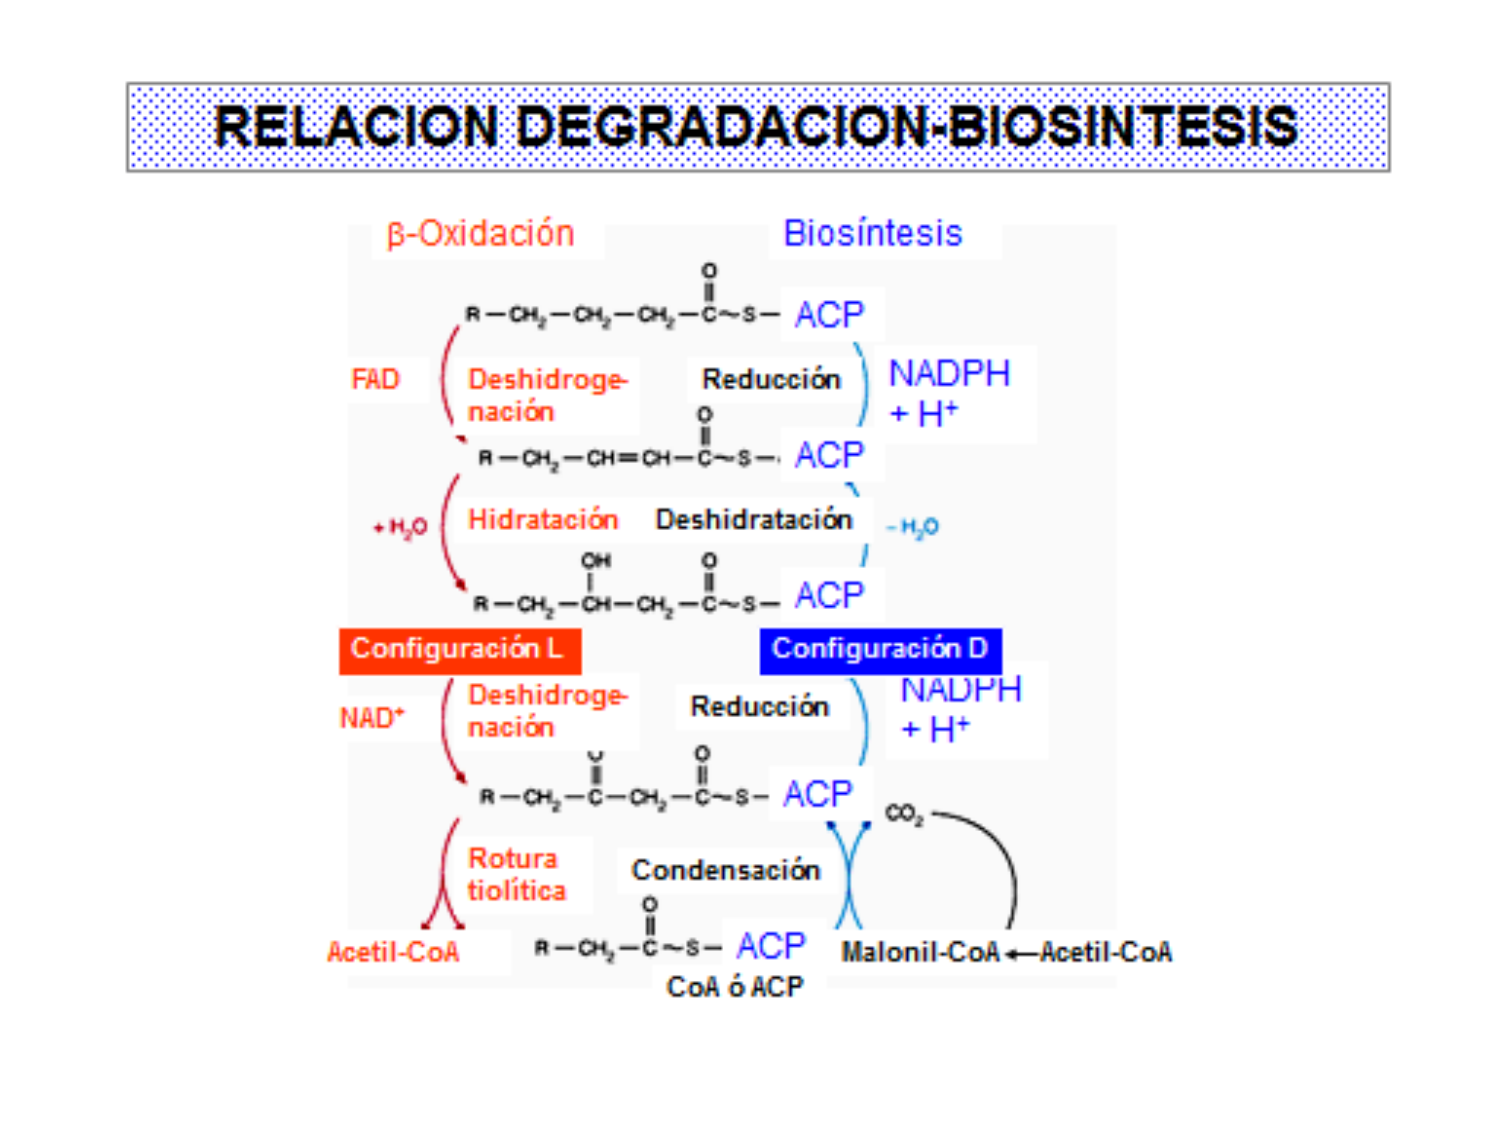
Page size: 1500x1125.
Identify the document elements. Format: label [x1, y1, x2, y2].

picture [56, 42, 1460, 1095]
